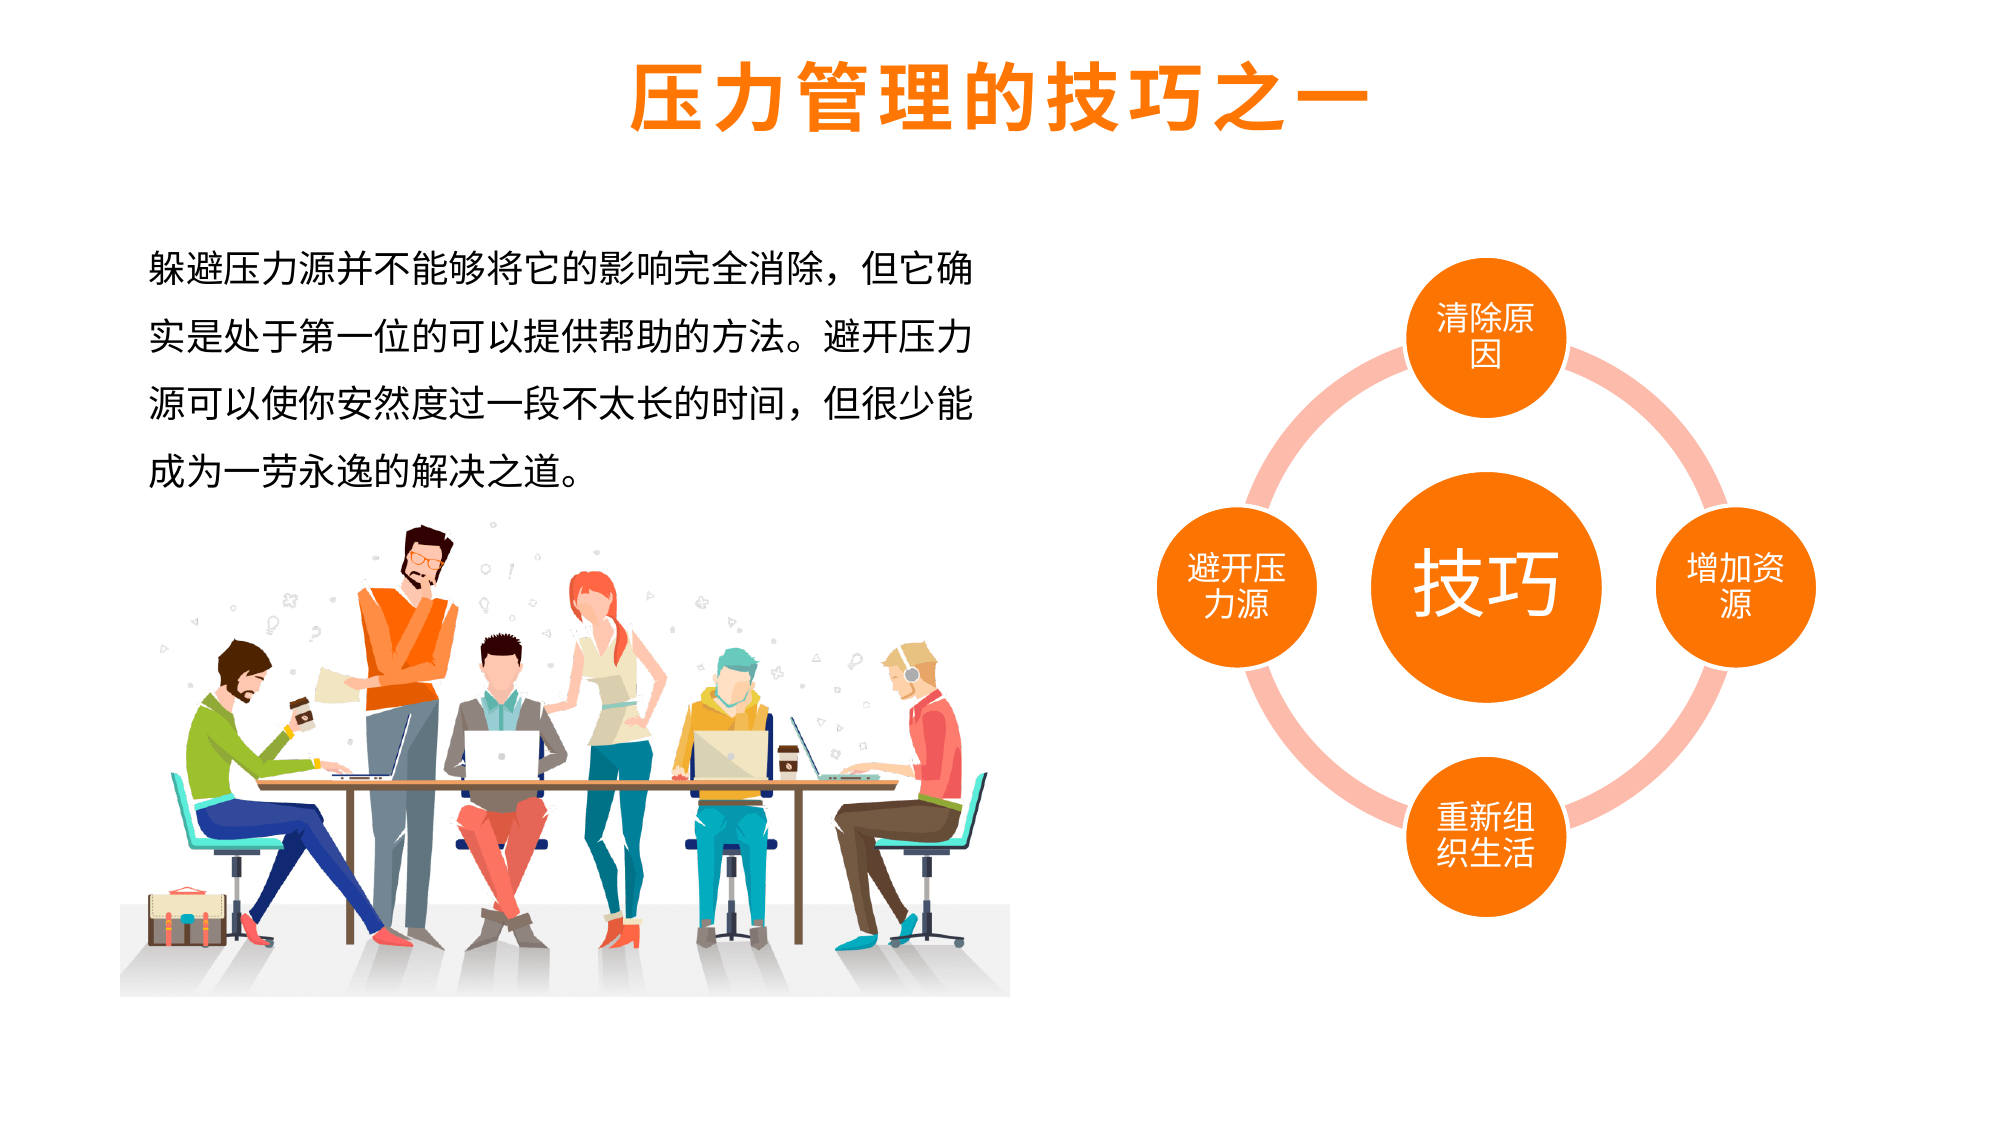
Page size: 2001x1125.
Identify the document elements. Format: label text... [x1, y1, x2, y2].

text_box 压力管理的技巧之一 [360, 42, 1639, 148]
text_box 躲避压力源并不能够将它的影响完全消除，但它确实是处于第一位的可以提供帮助的方法。避开压力源可以使你安然度过一段不太长的时间，但很少能成为一劳永逸的解决之道。 [133, 215, 997, 466]
picture [119, 467, 1011, 997]
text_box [1009, 255, 1964, 920]
